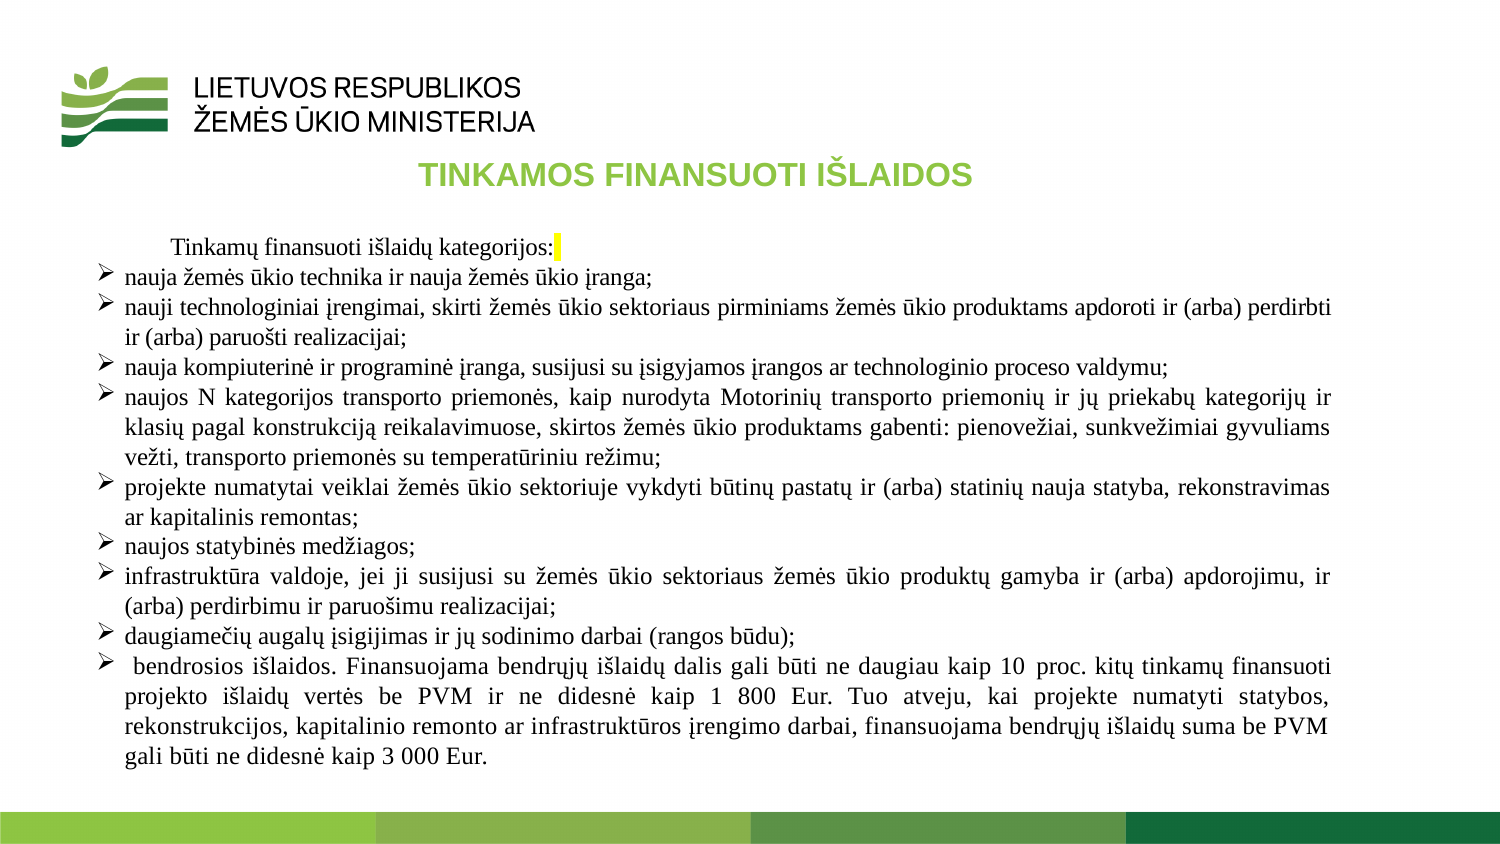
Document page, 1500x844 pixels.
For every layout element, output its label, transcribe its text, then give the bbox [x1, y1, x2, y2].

picture [0, 0, 1500, 844]
text_box Tinkamų finansuoti išlaidų kategorijos: nauja žemės ūkio technika ir nauja žemės ūkio įranga; nauji technologiniai įrengimai, skirti žemės ūkio sektoriaus pirminiams žemės ūkio produktams apdoroti ir (arba) perdirbti ir (arba) paruošti realizacijai; nauja kompiuterinė ir programinė įranga, susijusi su įsigyjamos įrangos ar technologinio proceso valdymu; naujos N kategorijos transporto priemonės, kaip nurodyta Motorinių transporto priemonių ir jų priekabų kategorijų ir klasių pagal konstrukciją reikalavimuose, skirtos žemės ūkio produktams gabenti: pienovežiai, sunkvežimiai gyvuliams vežti, transporto priemonės su temperatūriniu režimu; projekte numatytai veiklai žemės ūkio sektoriuje vykdyti būtinų pastatų ir (arba) statinių nauja statyba, rekonstravimas ar kapitalinis remontas; naujos statybinės medžiagos; infrastruktūra valdoje, jei ji susijusi su žemės ūkio sektoriaus žemės ūkio produktų gamyba ir (arba) apdorojimu, ir (arba) perdirbimu ir paruošimu realizacijai; daugiamečių augalų įsigijimas ir jų sodinimo darbai (rangos būdu); bendrosios išlaidos. Finansuojama bendrųjų išlaidų dalis gali būti ne daugiau kaip 10 proc. kitų tinkamų finansuoti projekto išlaidų vertės be PVM ir ne didesnė kaip 1 800 Eur. Tuo atveju, kai projekte numatyti statybos, rekonstrukcijos, kapitalinio remonto ar infrastruktūros įrengimo darbai, finansuojama bendrųjų išlaidų suma be PVM gali būti ne didesnė kaip 3 000 Eur. [81, 222, 1348, 820]
text_box TINKAMOS FINANSUOTI IŠLAIDOS [403, 145, 1130, 201]
